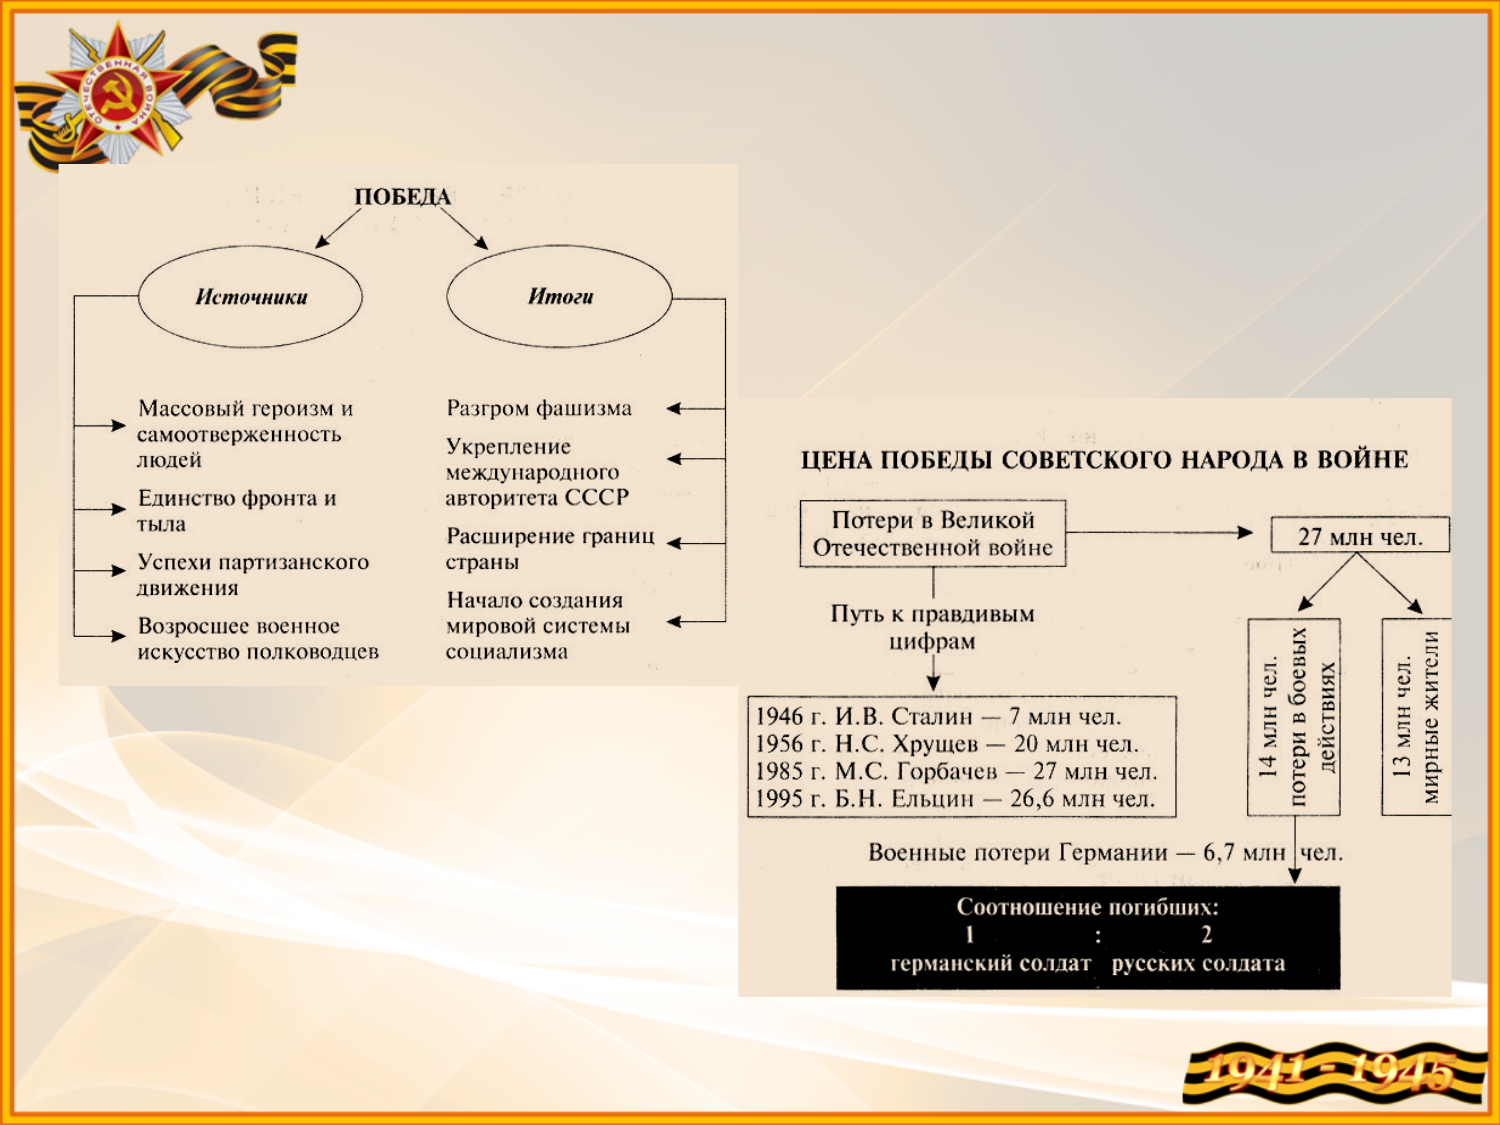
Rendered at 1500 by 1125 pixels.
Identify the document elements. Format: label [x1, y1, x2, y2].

picture [0, 0, 1500, 1125]
list [58, 163, 739, 687]
